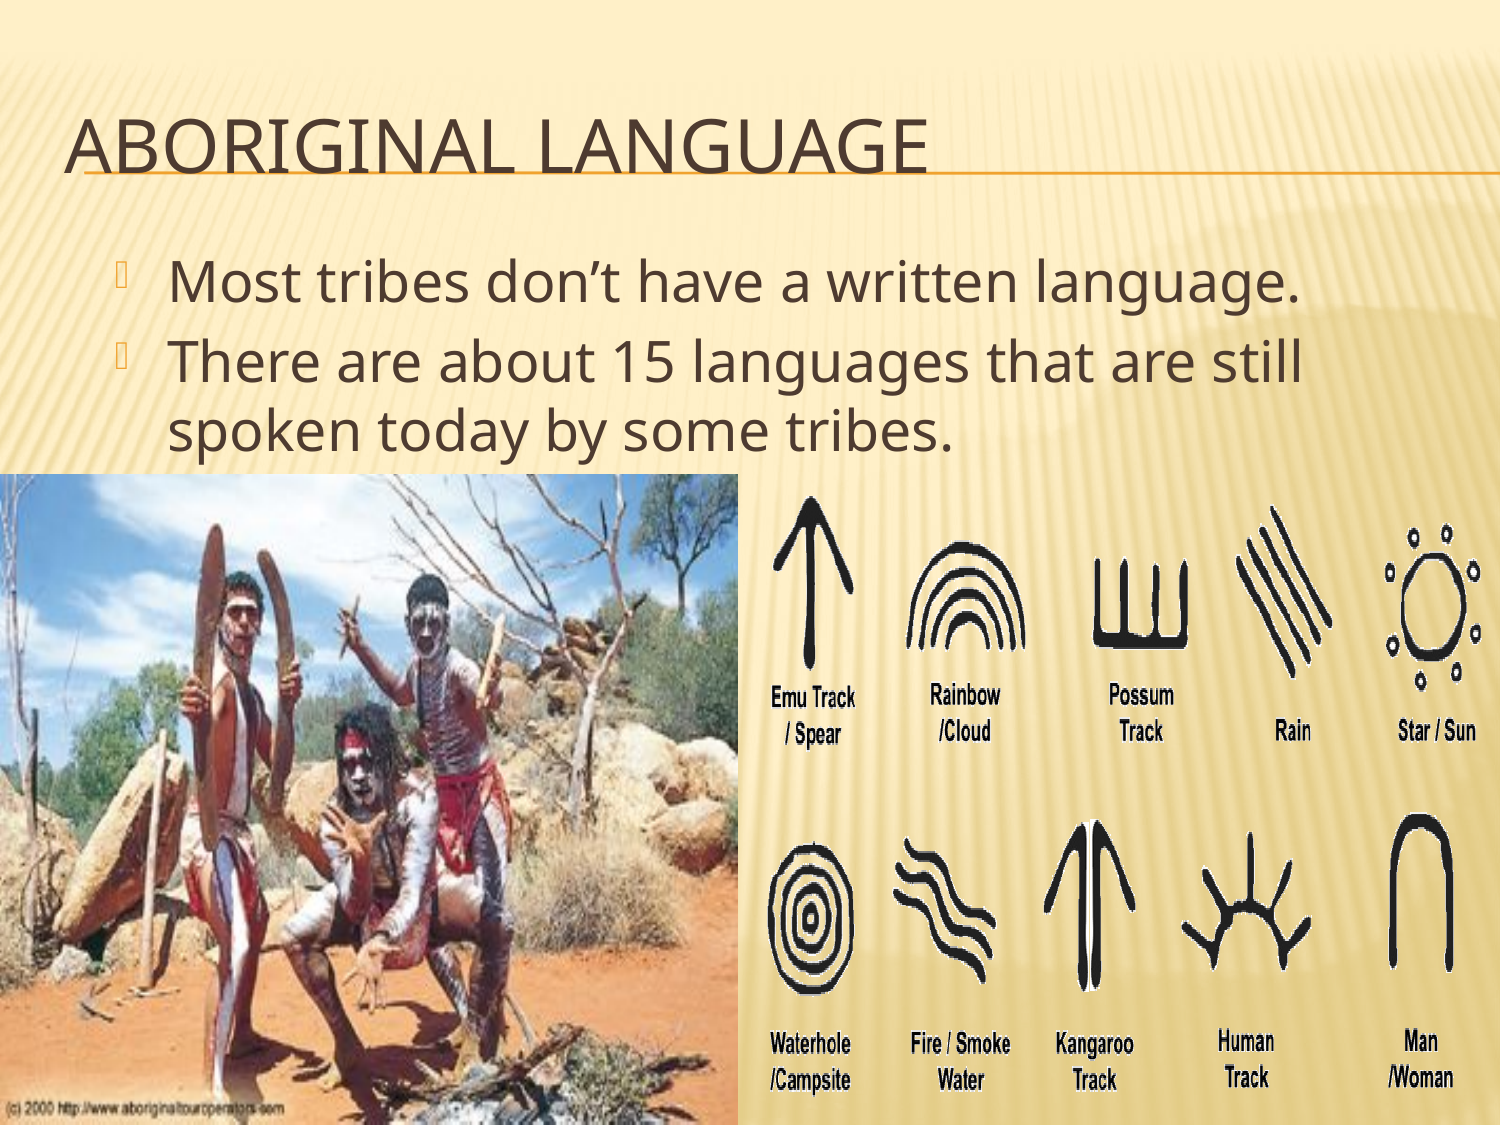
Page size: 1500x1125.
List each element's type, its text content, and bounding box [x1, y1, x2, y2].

list Most tribes don’t have a written language. There are about 15 languages that are still spoken today by some tribes. [99, 237, 1425, 473]
picture [740, 474, 1500, 1125]
picture [0, 474, 738, 1125]
title Aboriginal Language [50, 75, 1475, 213]
